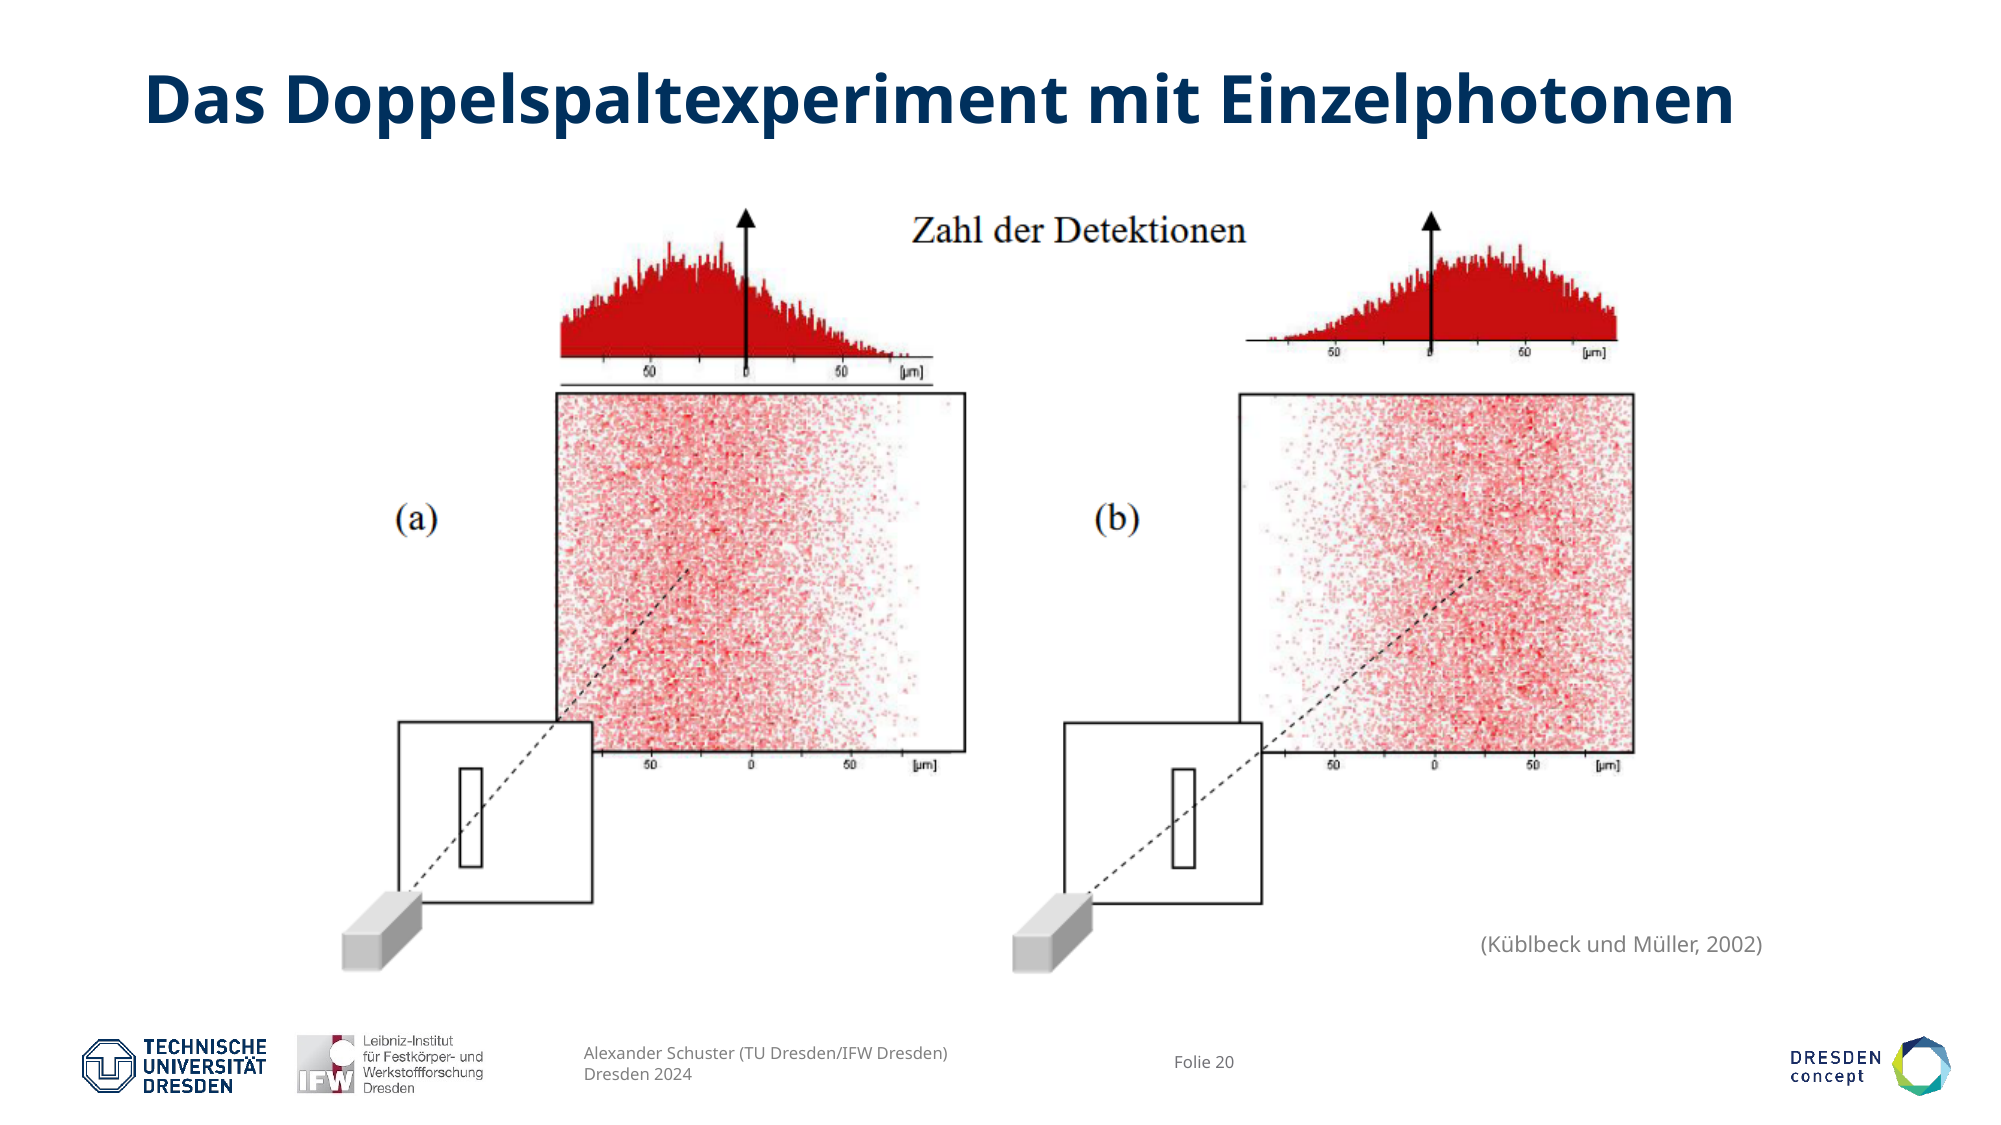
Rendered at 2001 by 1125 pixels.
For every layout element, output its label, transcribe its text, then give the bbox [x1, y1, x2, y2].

text_box (Küblbeck und Müller, 2002) [1670, 922, 1880, 964]
picture [82, 1039, 266, 1093]
picture [294, 1032, 486, 1096]
picture [1791, 1036, 1951, 1096]
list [330, 168, 1670, 995]
title Das Doppelspaltexperiment mit Einzelphotonen [143, 56, 1880, 169]
